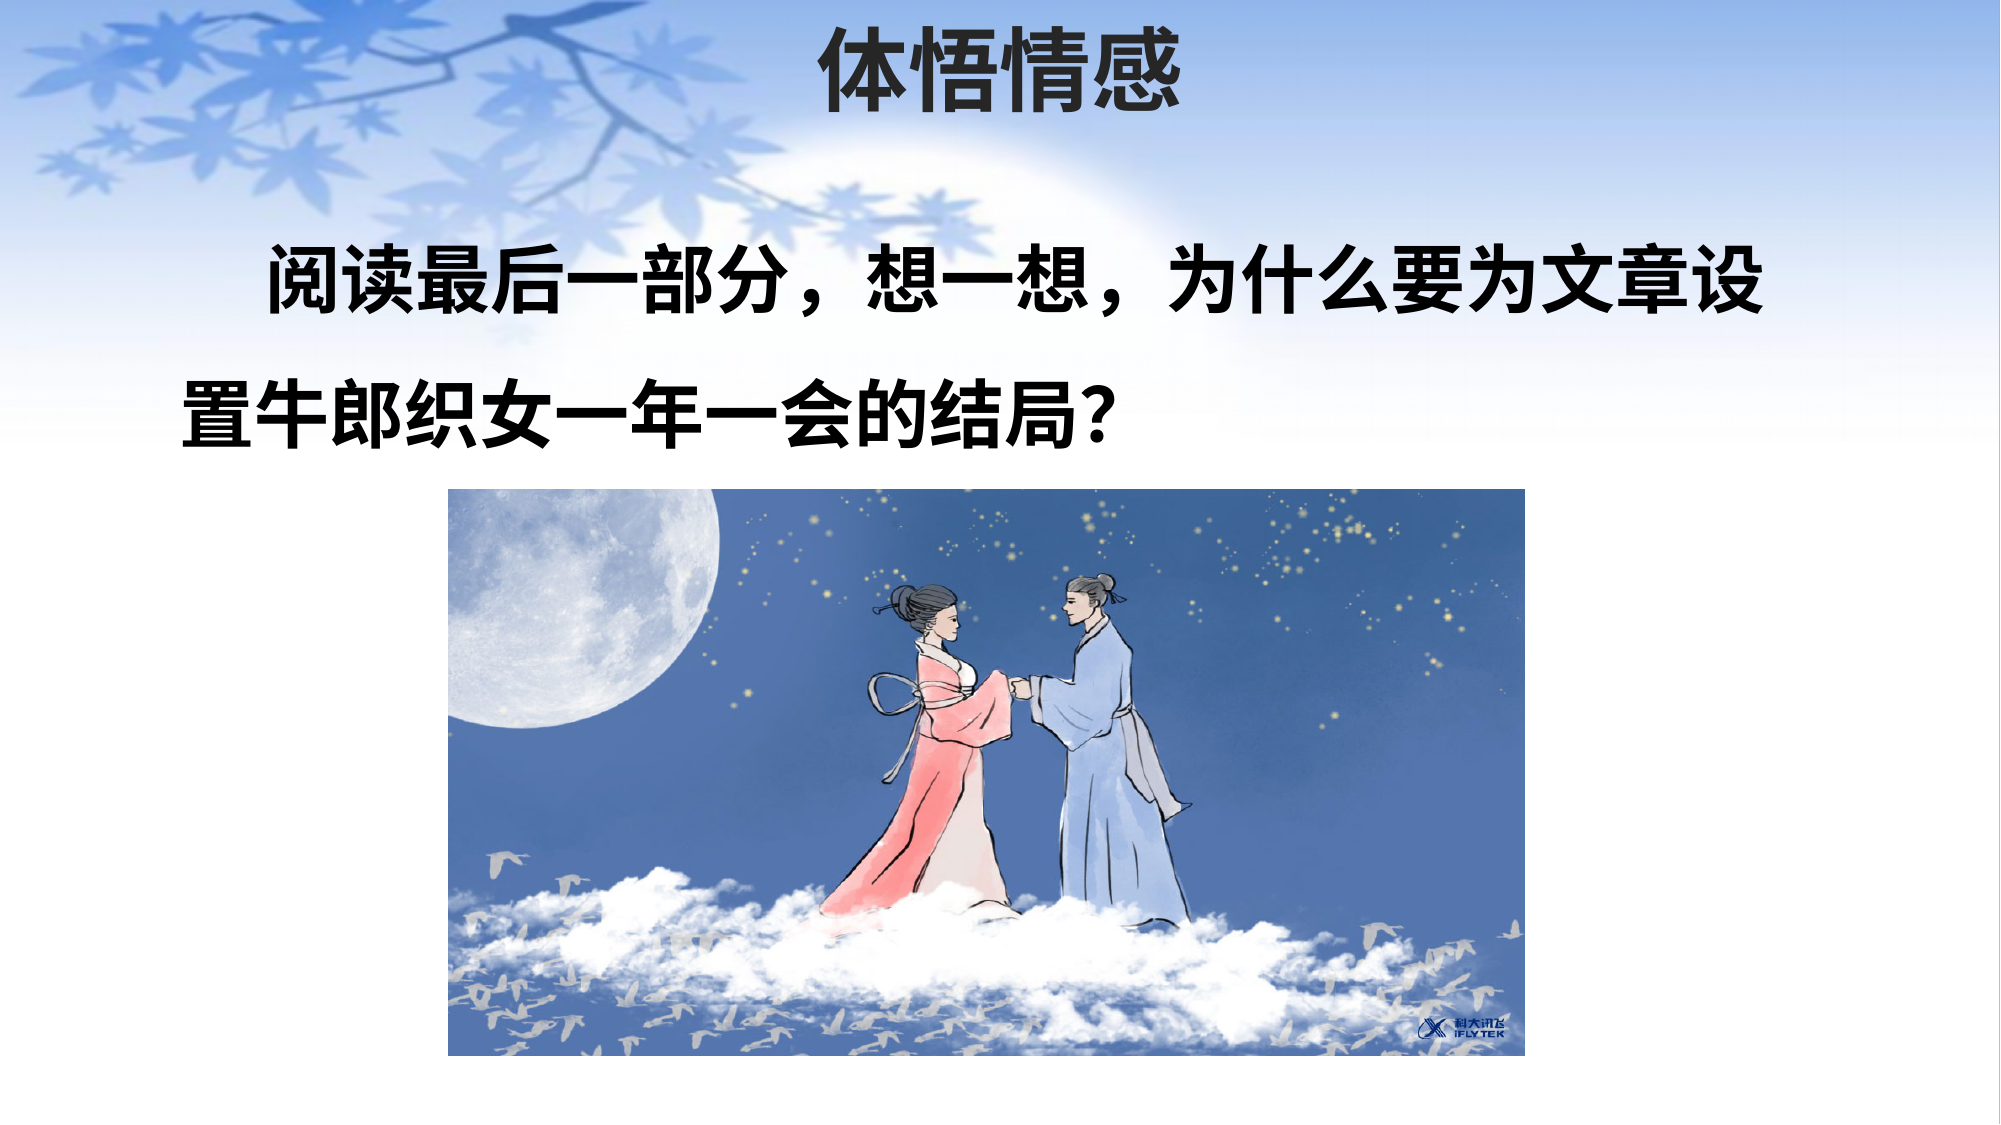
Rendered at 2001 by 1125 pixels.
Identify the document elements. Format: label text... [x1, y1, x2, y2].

picture [0, 0, 2001, 1125]
text_box 阅读最后一部分，想一想，为什么要为文章设置牛郎织女一年一会的结局？ [164, 180, 1836, 600]
title 体悟情感 [137, 0, 1863, 136]
